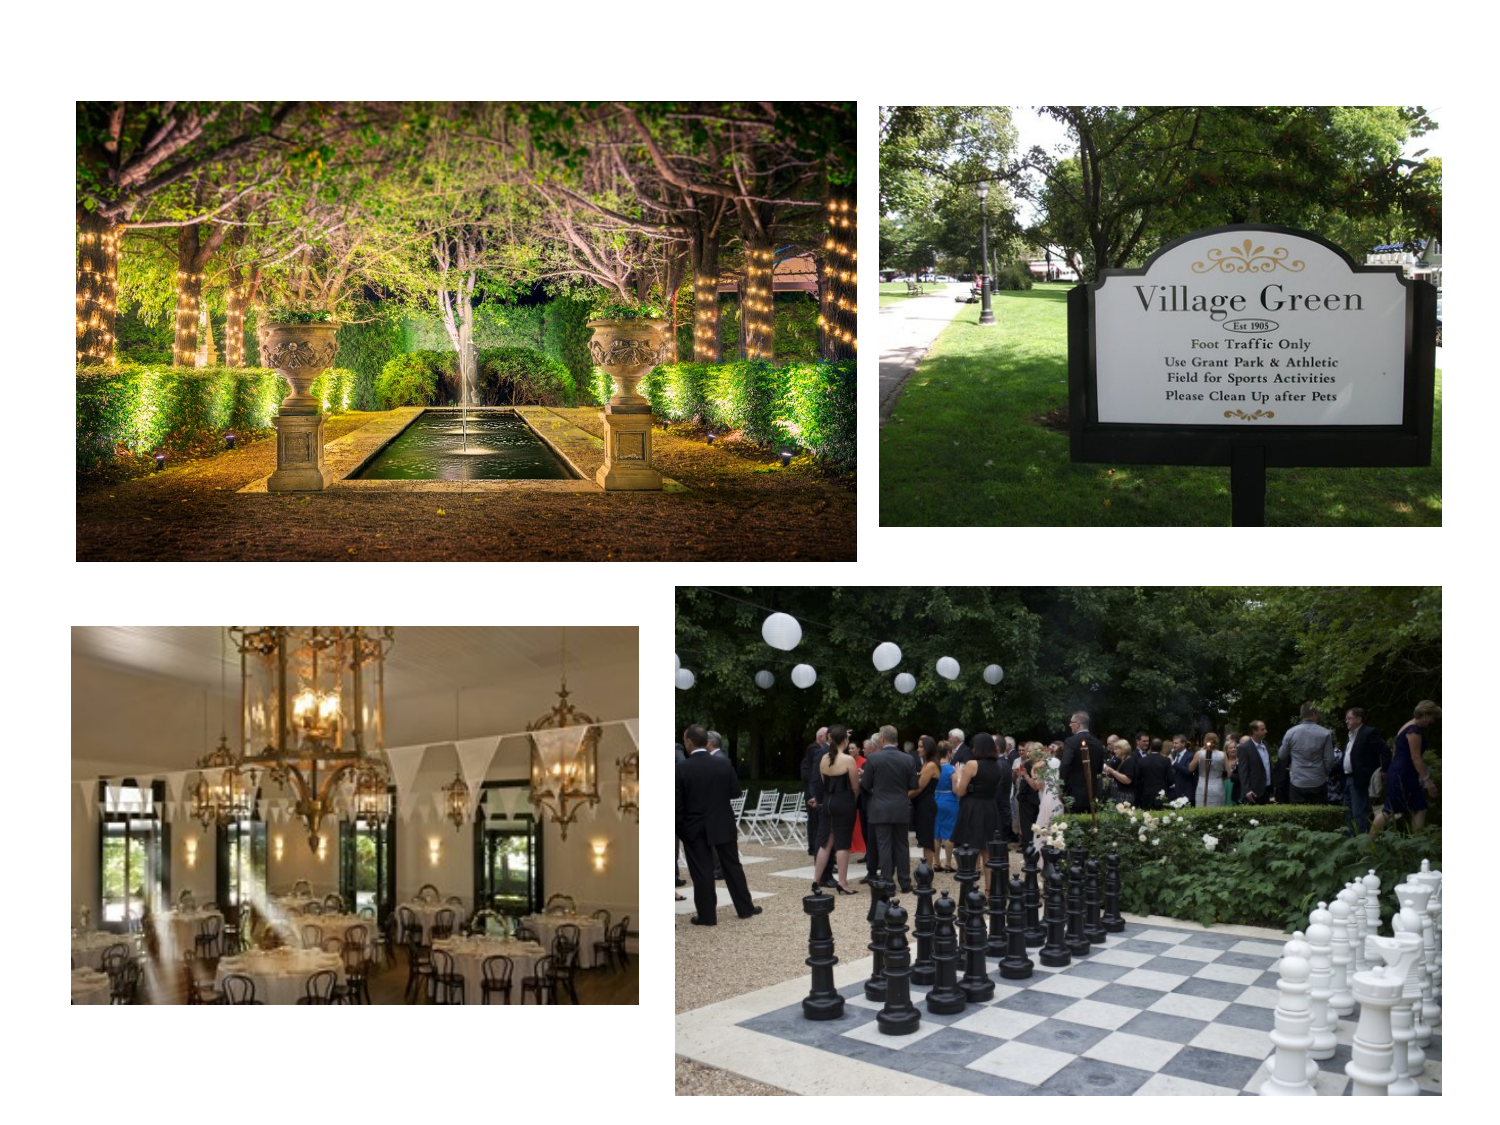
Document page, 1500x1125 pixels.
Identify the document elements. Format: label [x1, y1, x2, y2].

picture [675, 585, 1443, 1097]
picture [879, 105, 1443, 528]
picture [76, 101, 857, 563]
picture [71, 625, 639, 1005]
